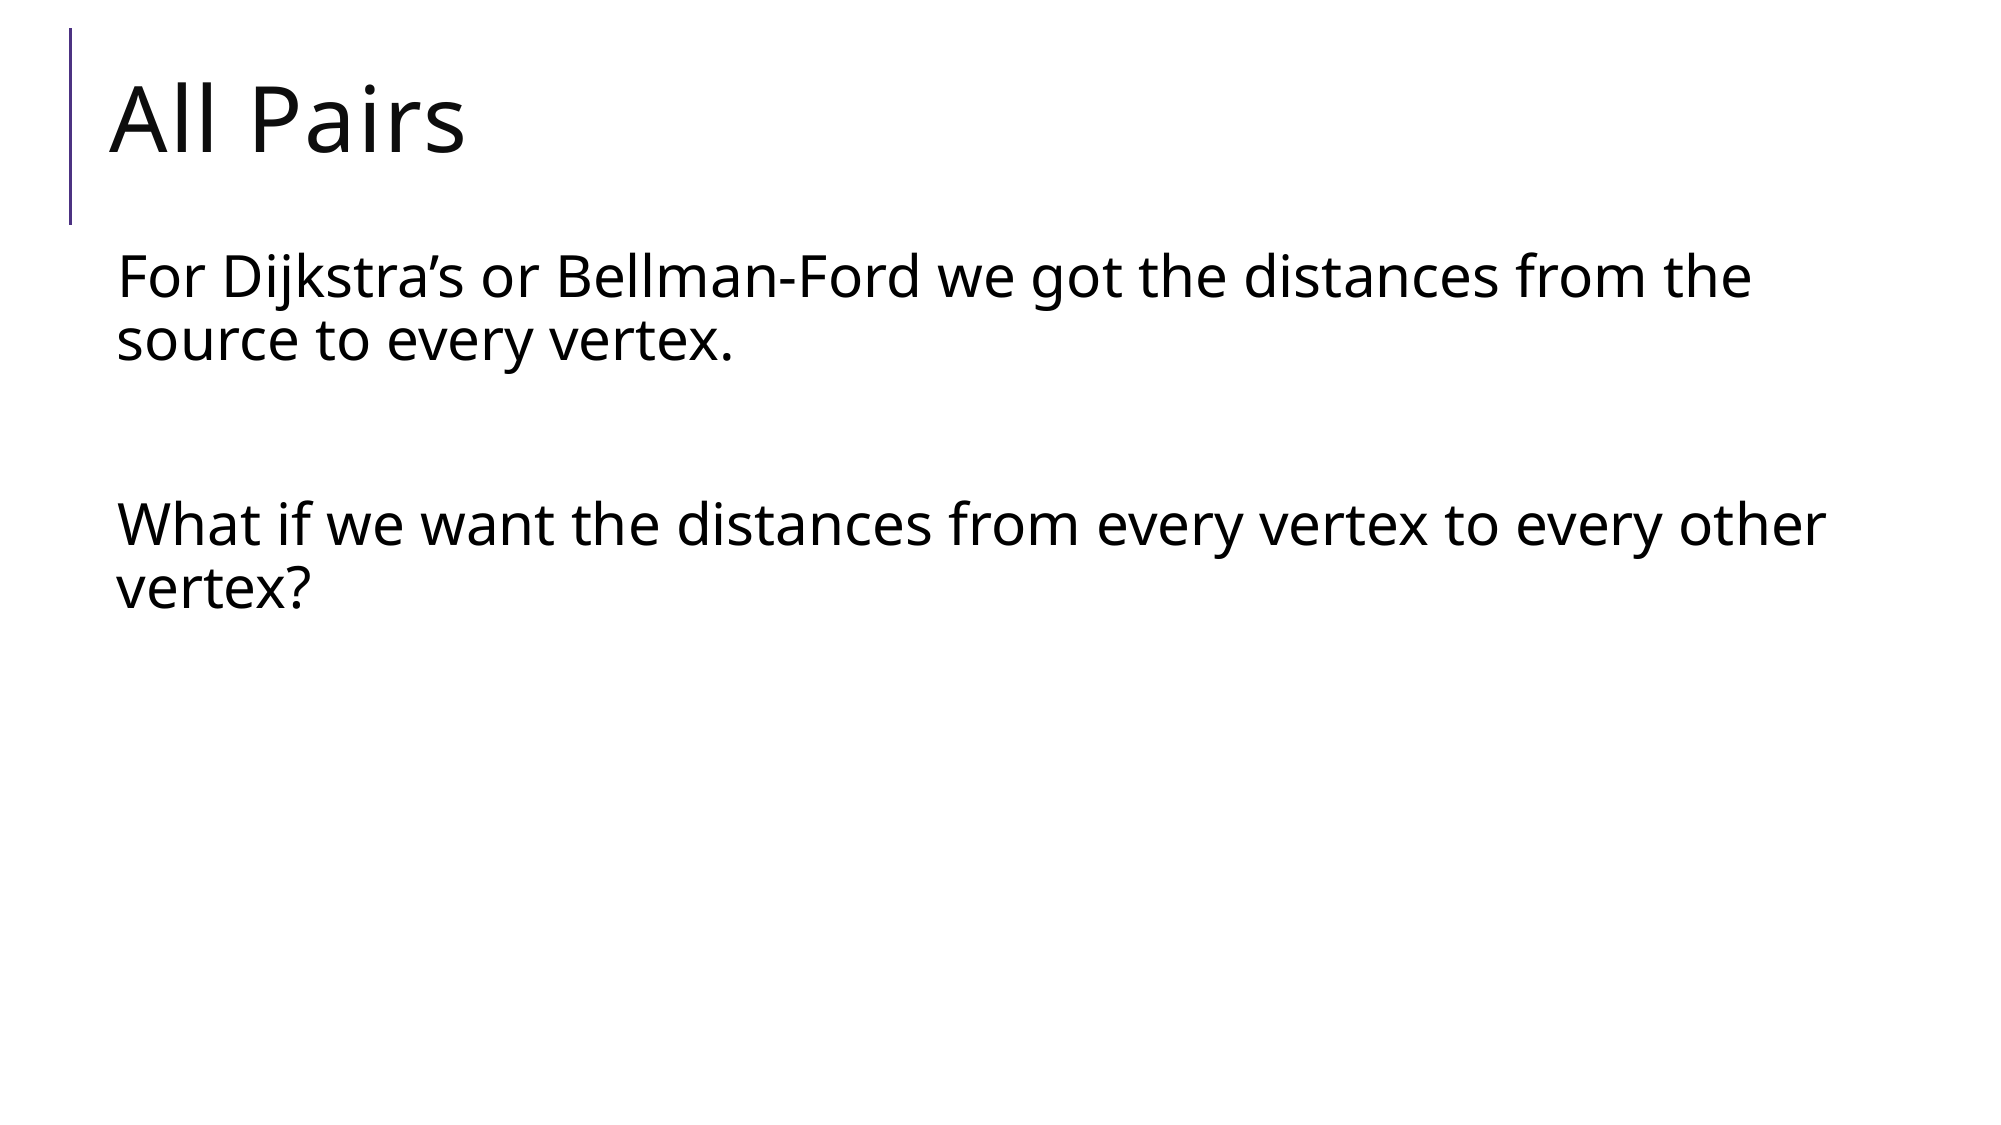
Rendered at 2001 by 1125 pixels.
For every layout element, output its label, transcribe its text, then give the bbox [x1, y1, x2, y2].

list For Dijkstra’s or Bellman-Ford we got the distances from the source to every vertex. What if we want the distances from every vertex to every other vertex? [94, 240, 1930, 1035]
title All Pairs [94, 43, 1930, 210]
